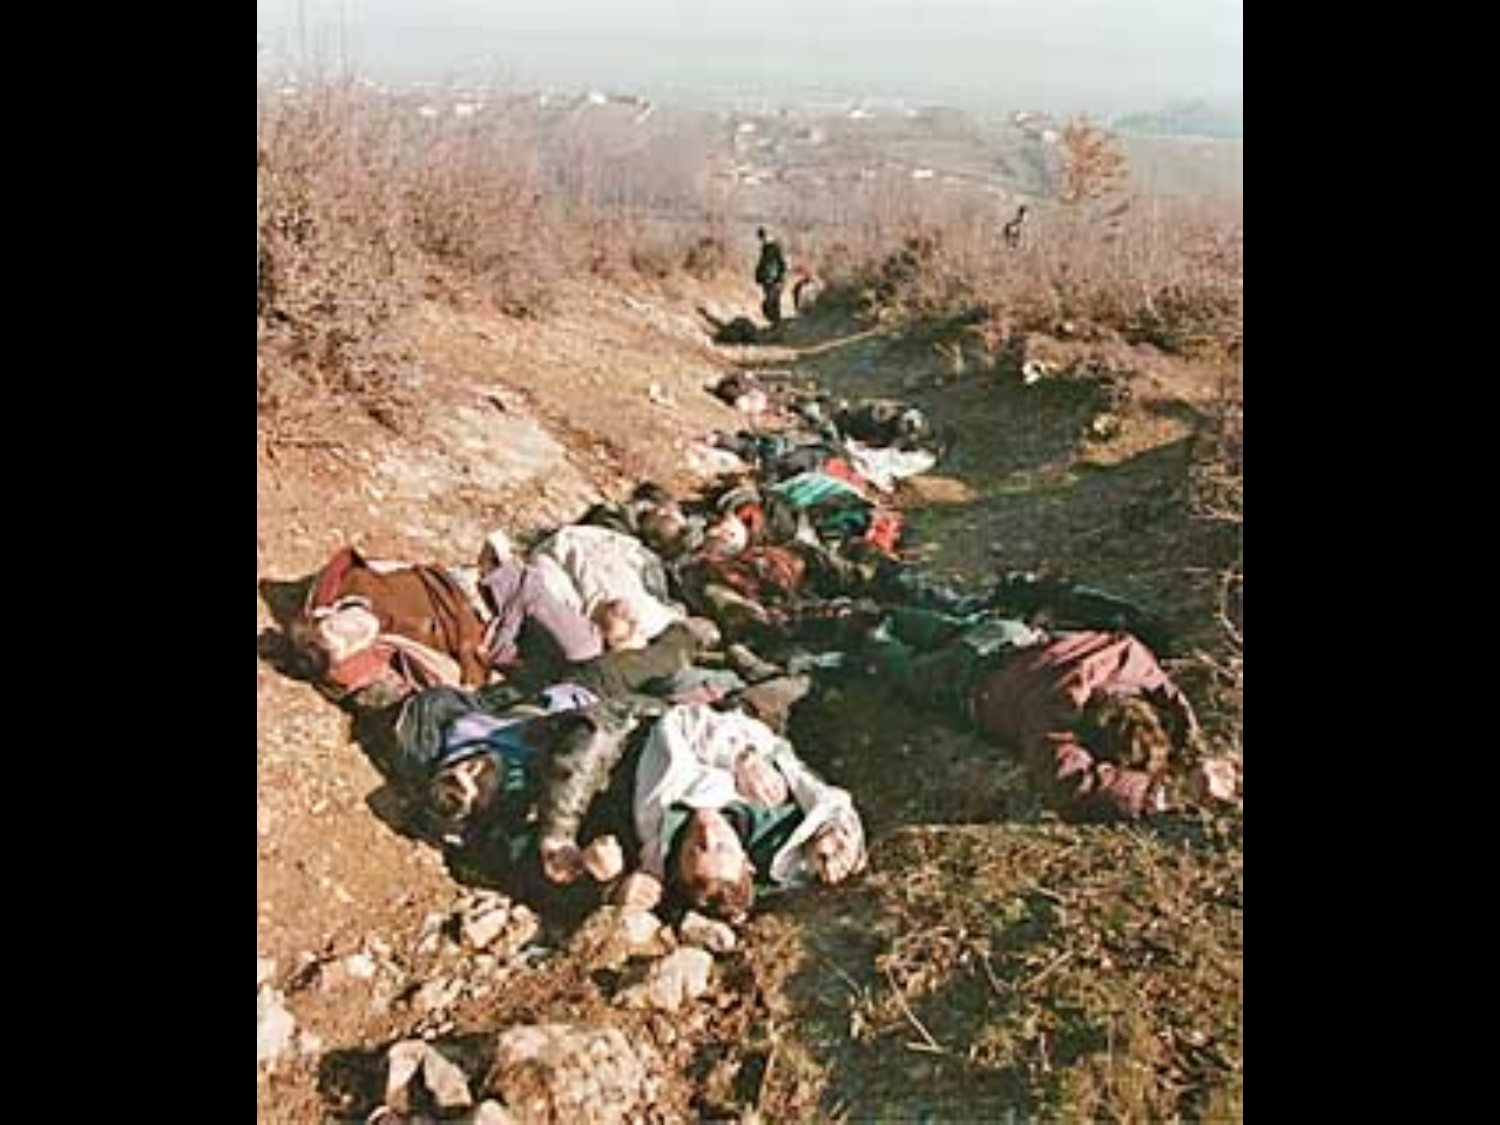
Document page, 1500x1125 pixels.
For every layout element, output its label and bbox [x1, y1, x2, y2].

picture [257, 0, 1243, 1125]
